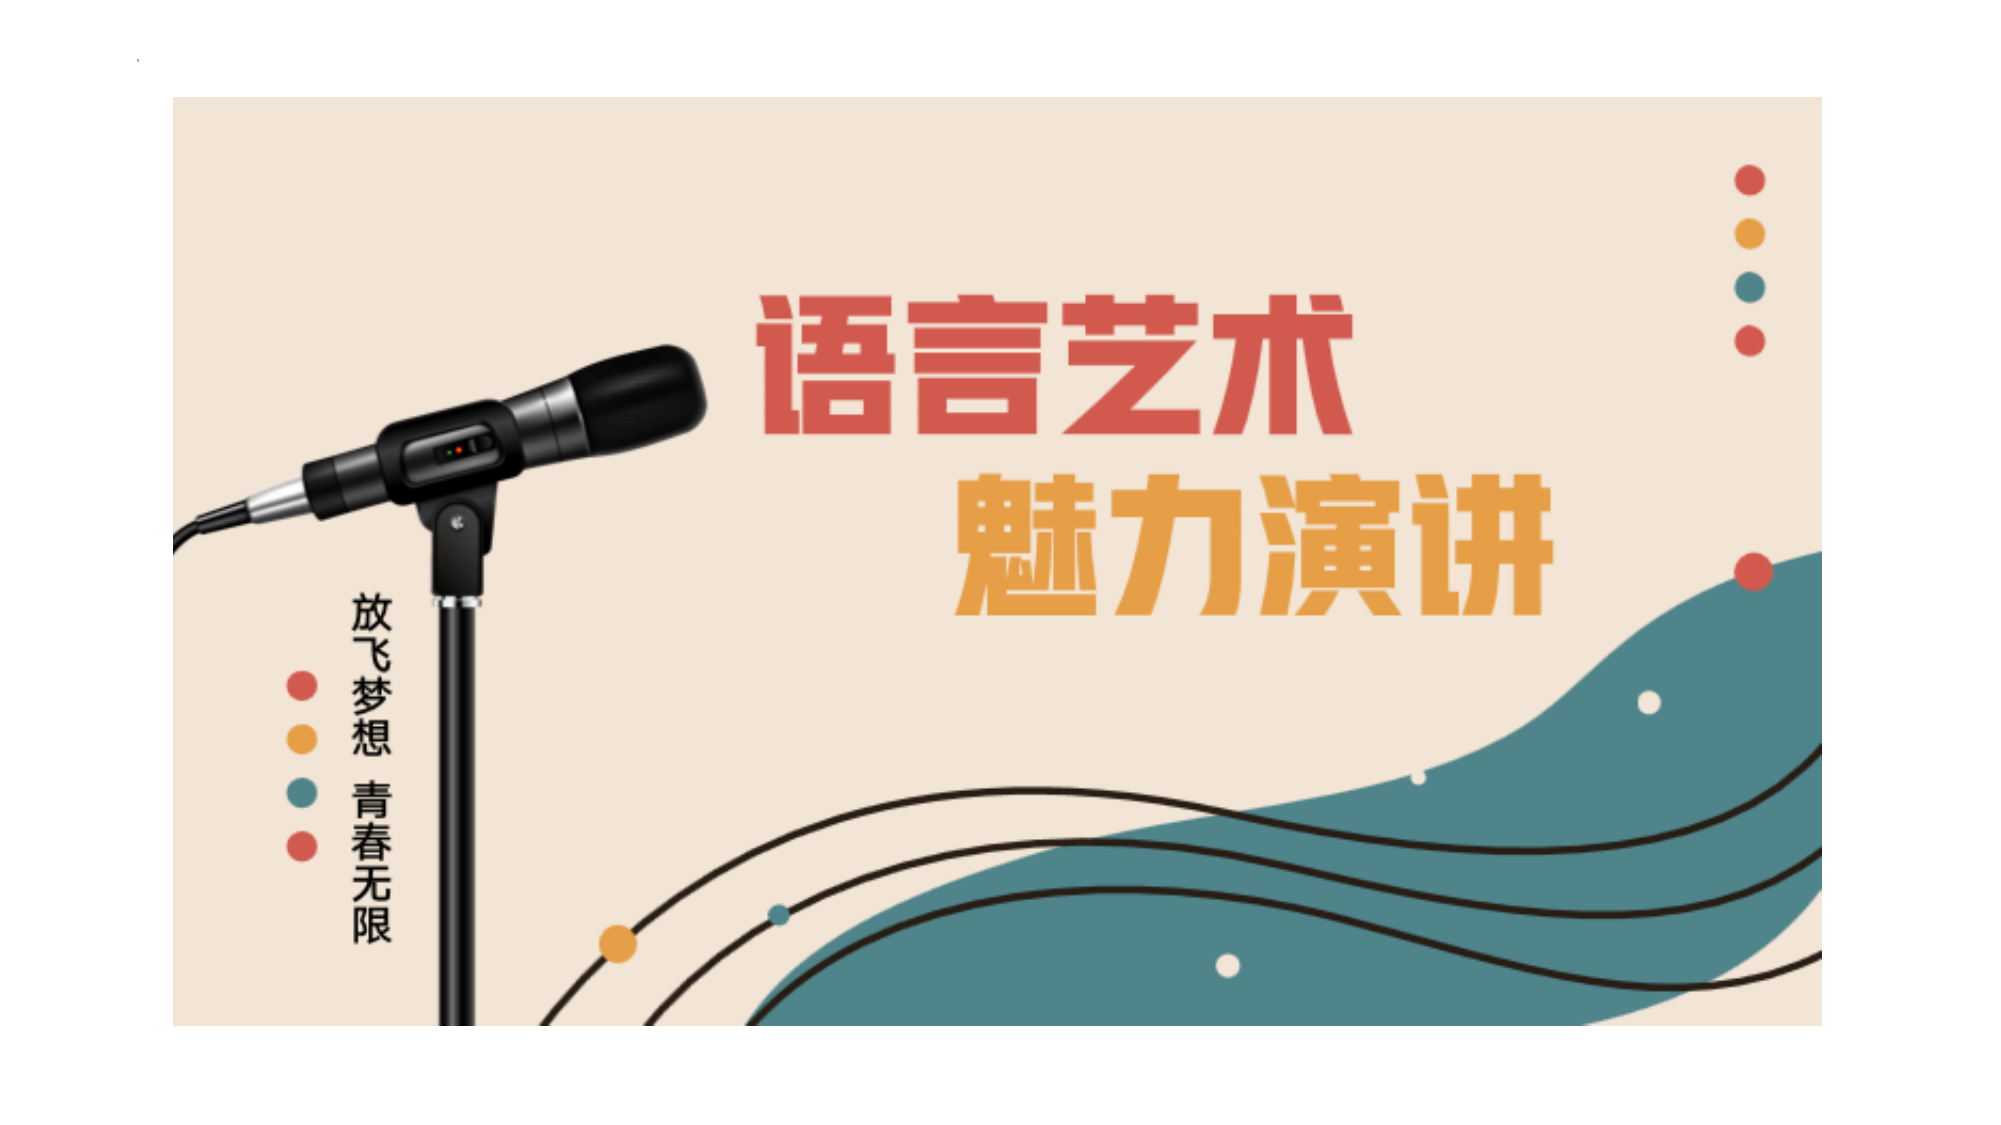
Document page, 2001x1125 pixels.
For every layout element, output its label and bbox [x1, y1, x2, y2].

picture [173, 97, 1822, 1026]
